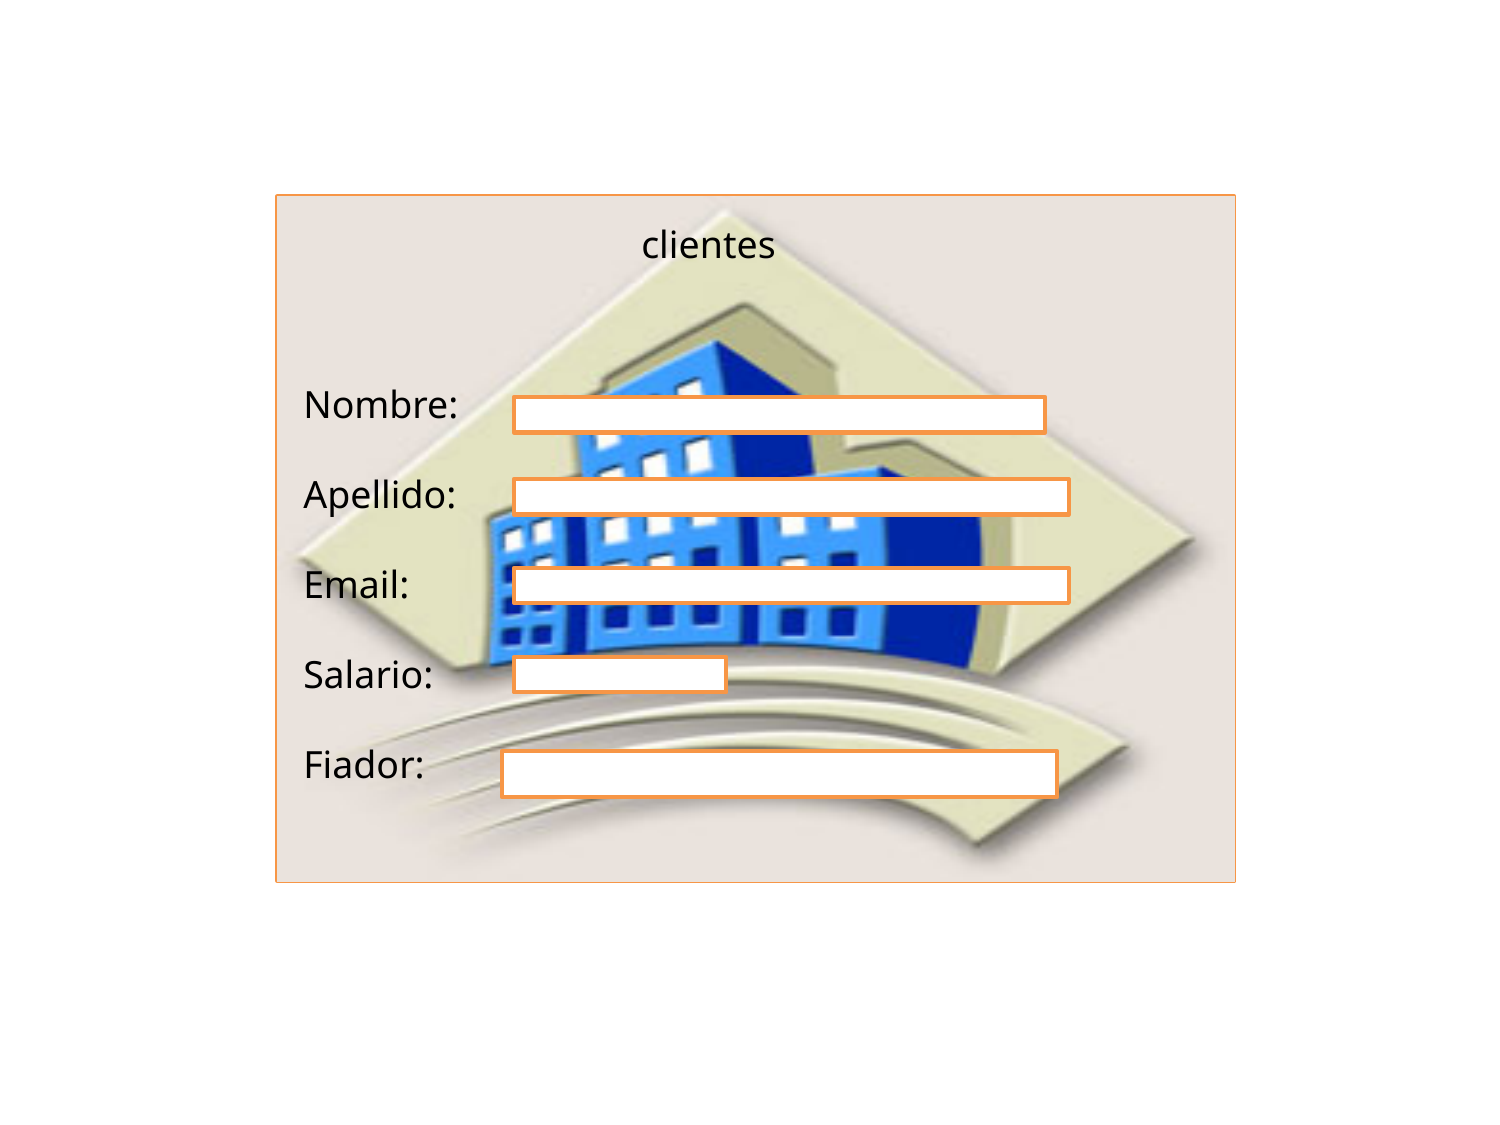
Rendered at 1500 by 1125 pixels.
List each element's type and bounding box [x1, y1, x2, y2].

list [42, 213, 1393, 956]
picture [277, 196, 1235, 882]
title [75, 45, 1425, 233]
